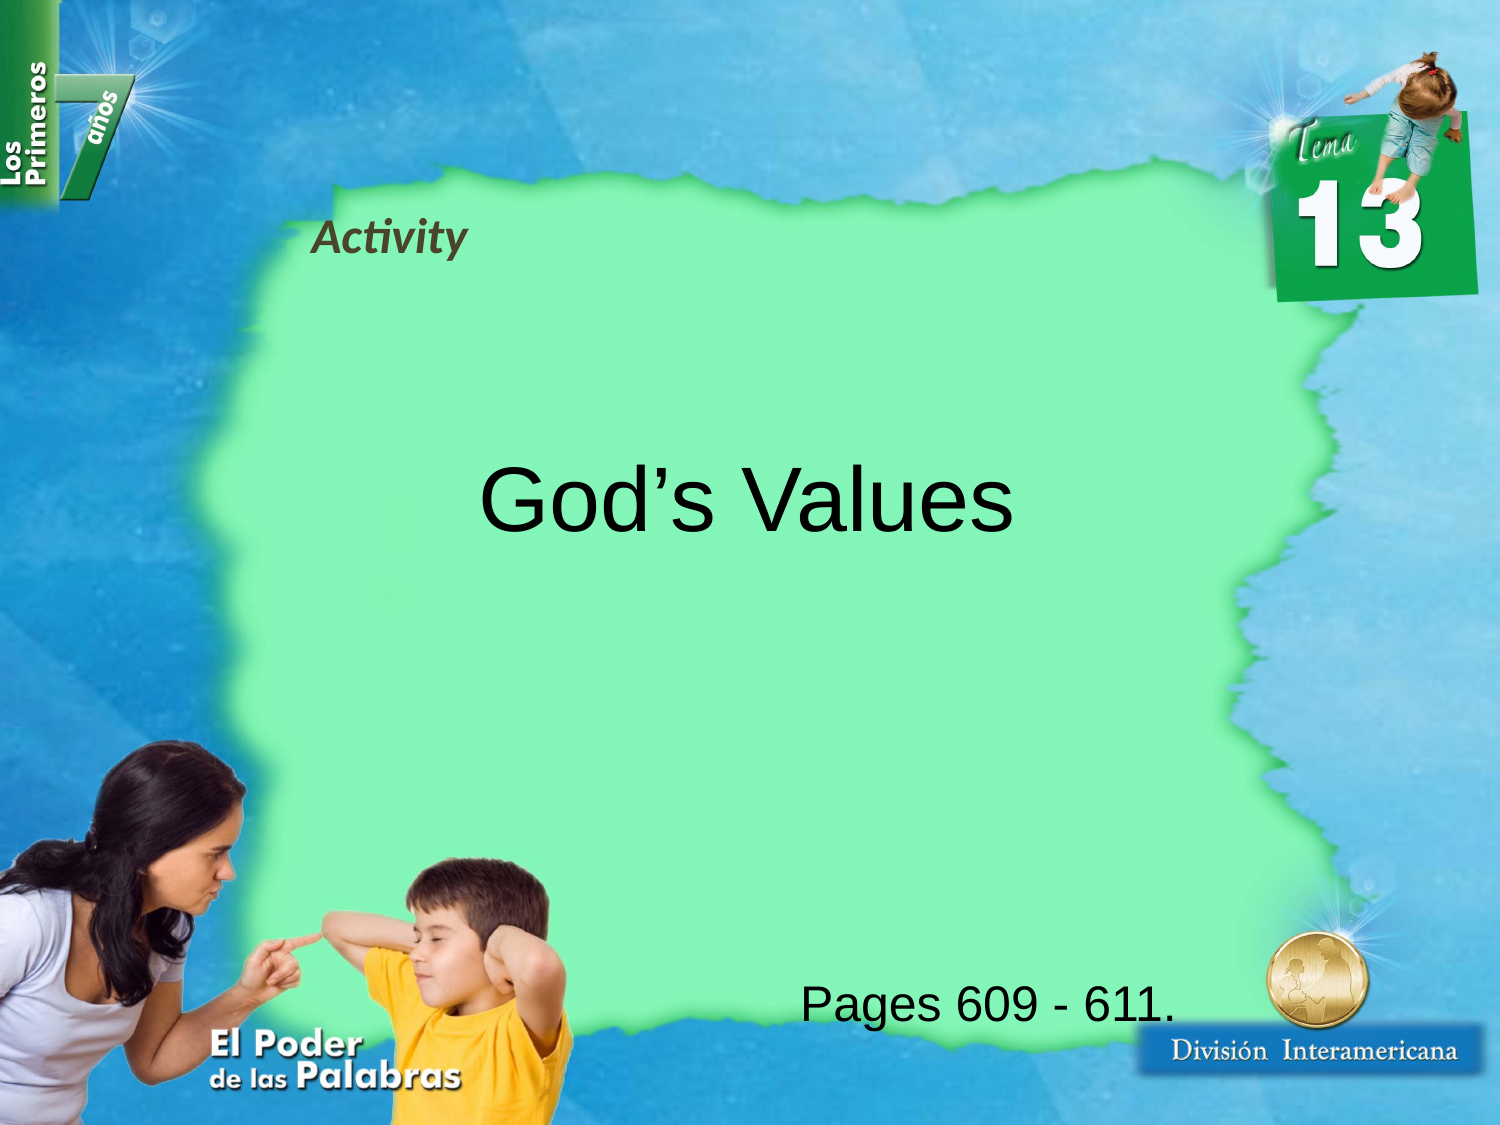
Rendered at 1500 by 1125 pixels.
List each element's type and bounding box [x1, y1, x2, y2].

text_box [265, 195, 1234, 1040]
picture [0, 0, 1500, 1125]
